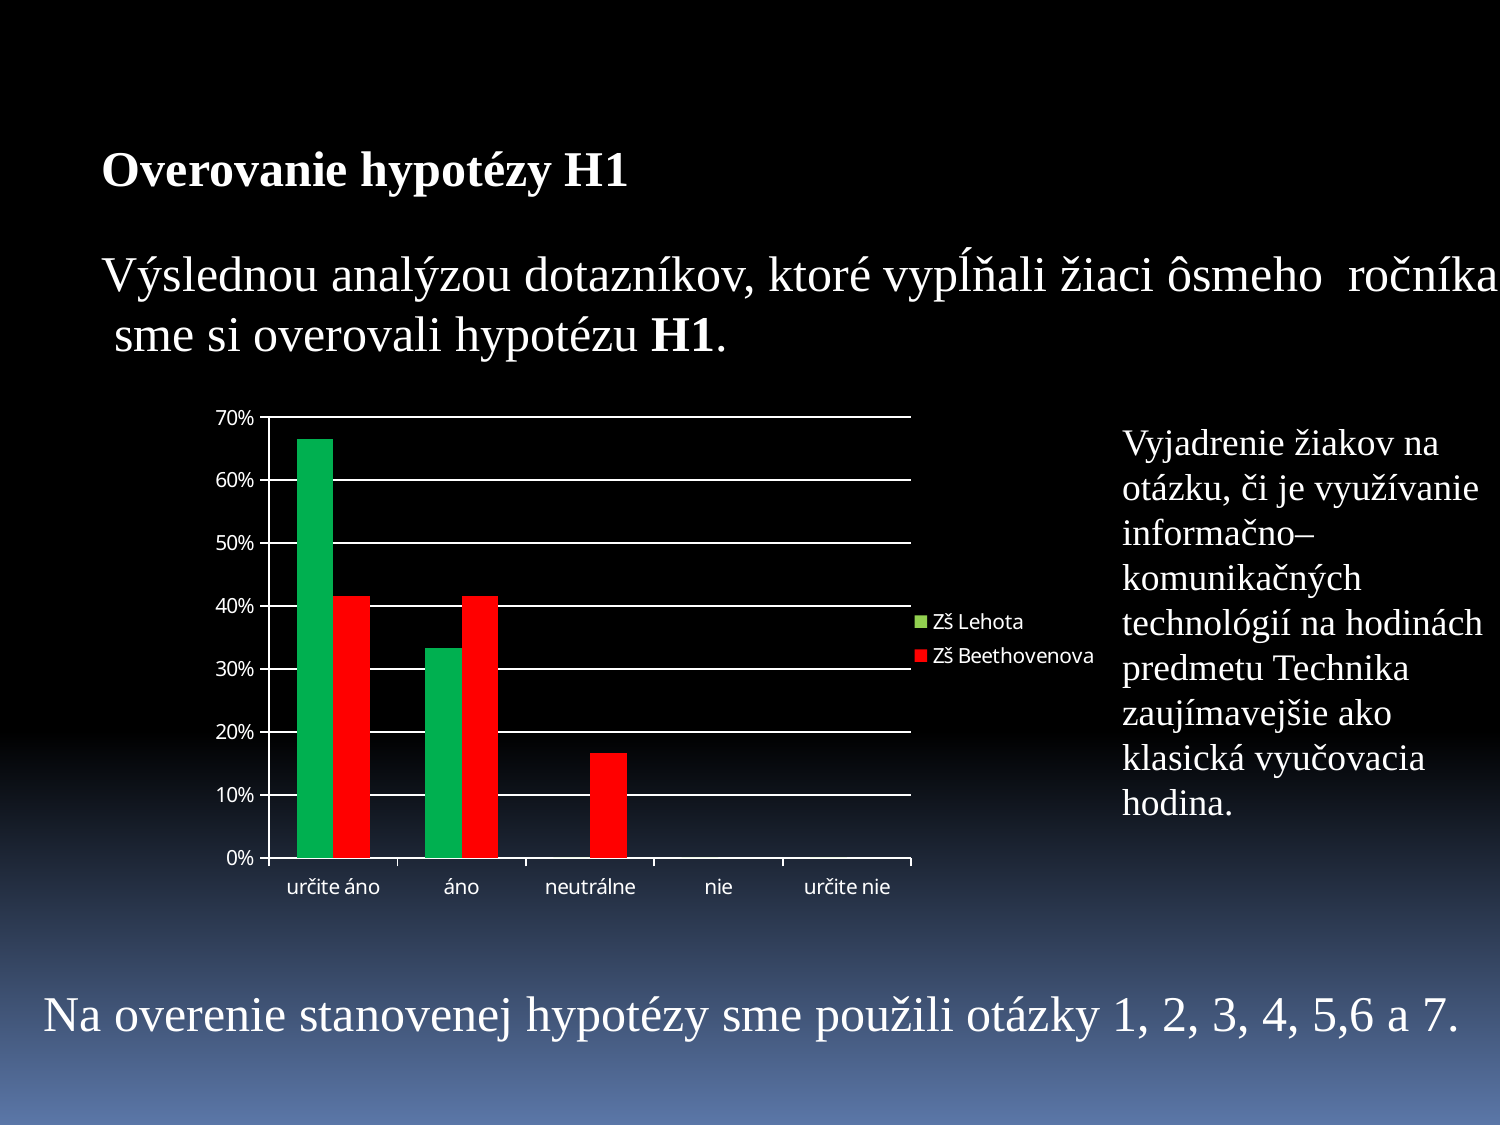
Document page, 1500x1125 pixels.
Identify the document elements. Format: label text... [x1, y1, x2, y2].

chart [151, 351, 1114, 927]
text_box Vyjadrenie žiakov na otázku, či je využívanie informačno– komunikačných technológií na hodinách predmetu Technika zaujímavejšie ako klasická vyučovacia hodina. [1122, 410, 1499, 875]
text_box Overovanie hypotézy H1 Výslednou analýzou dotazníkov, ktoré vypĺňali žiaci ôsmeho ročníka sme si overovali hypotézu H1. [87, 128, 1500, 369]
text_box Na overenie stanovenej hypotézy sme použili otázky 1, 2, 3, 4, 5,6 a 7. [28, 913, 1488, 1049]
